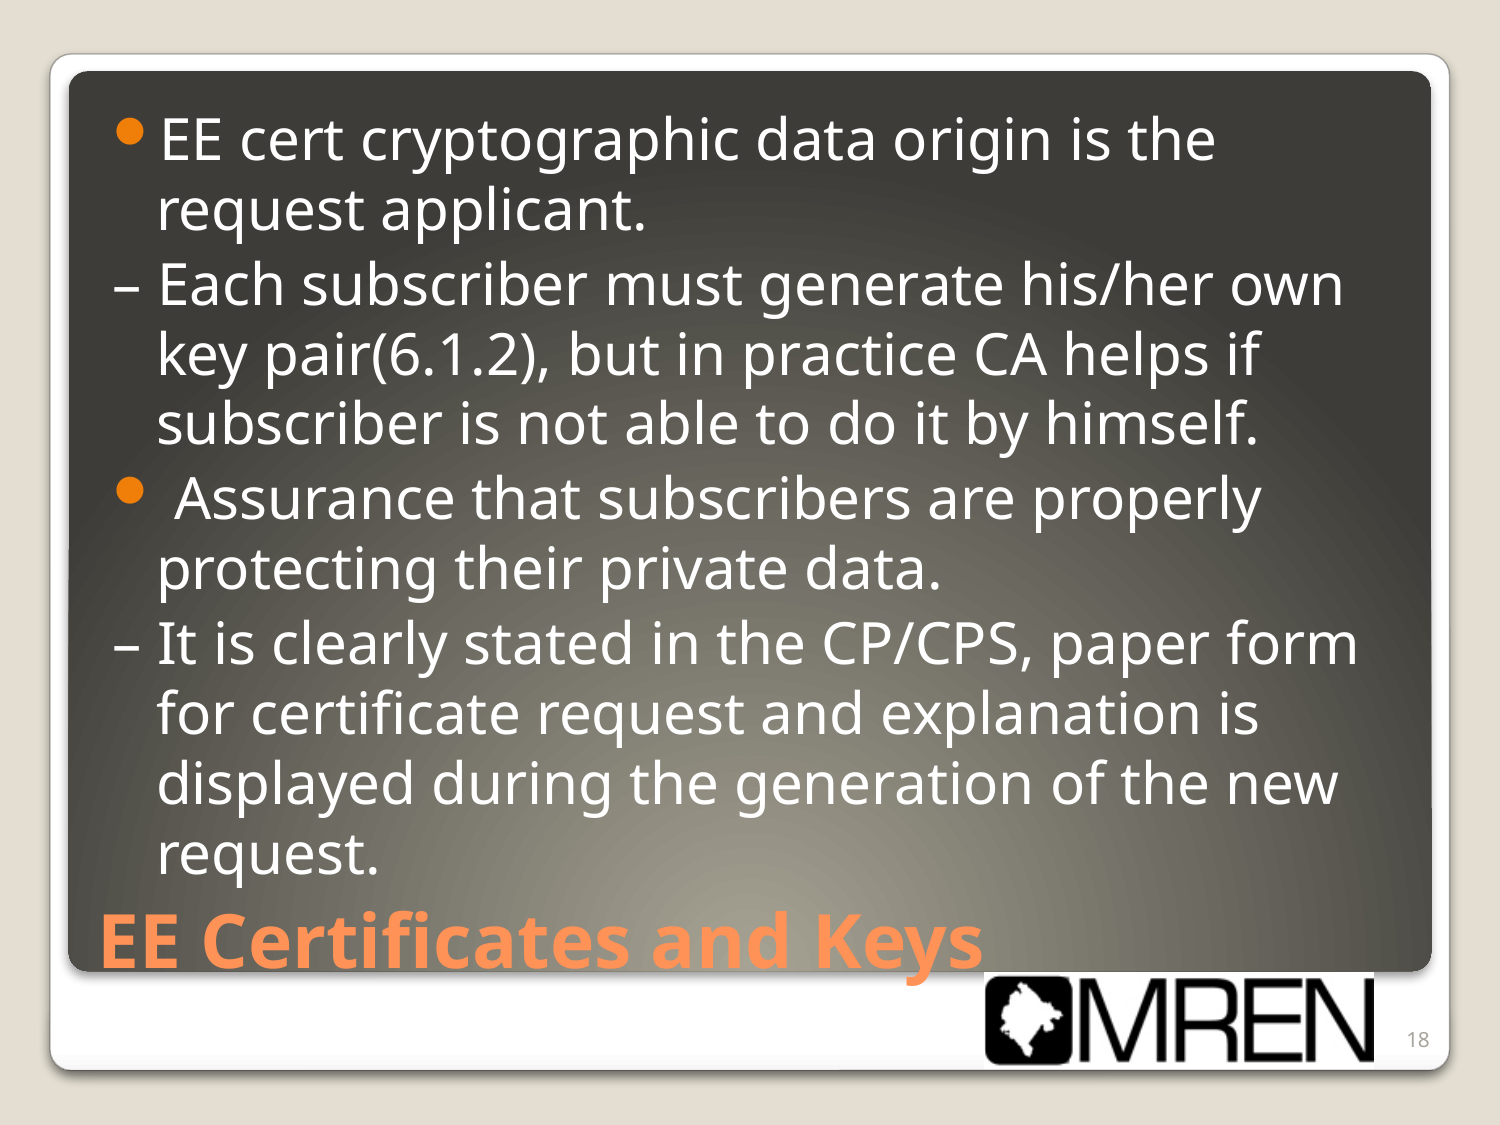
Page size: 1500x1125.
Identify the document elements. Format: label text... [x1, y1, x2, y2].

slide_number 18 [1380, 1002, 1445, 1063]
title EE Certificates and Keys [82, 926, 1425, 992]
picture [984, 972, 1375, 1069]
list EE cert cryptographic data origin is the request applicant. – Each subscriber must generate his/her own key pair(6.1.2), but in practice CA helps if subscriber is not able to do it by himself. Assurance that subscribers are properly protecting their private data. – It is clearly stated in the CP/CPS, paper form for certificate request and explanation is displayed during the generation of the new request. [82, 86, 1425, 926]
